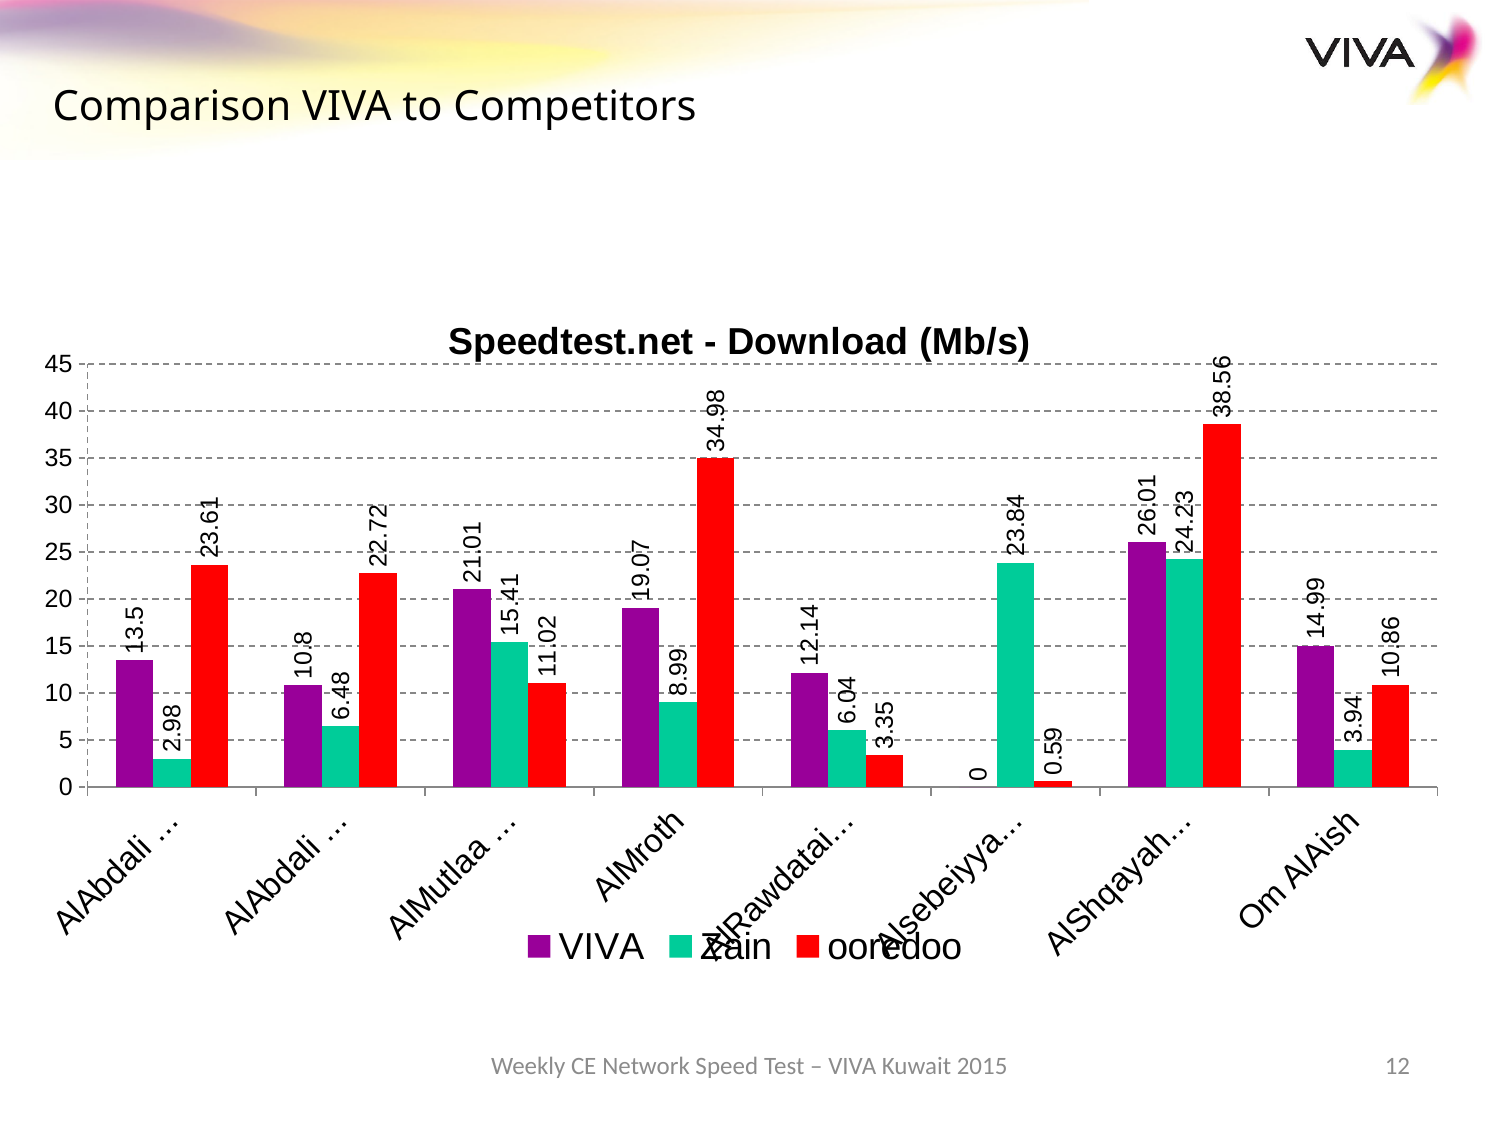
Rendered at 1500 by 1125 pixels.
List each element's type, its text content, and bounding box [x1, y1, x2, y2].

picture [0, 0, 1089, 160]
chart [27, 287, 1463, 976]
text_box Comparison VIVA to Competitors [37, 24, 1278, 184]
text_box Weekly CE Network Speed Test – VIVA Kuwait 2015 [205, 1042, 1074, 1103]
picture [1300, 12, 1485, 105]
text_box 12 [1074, 1042, 1425, 1103]
